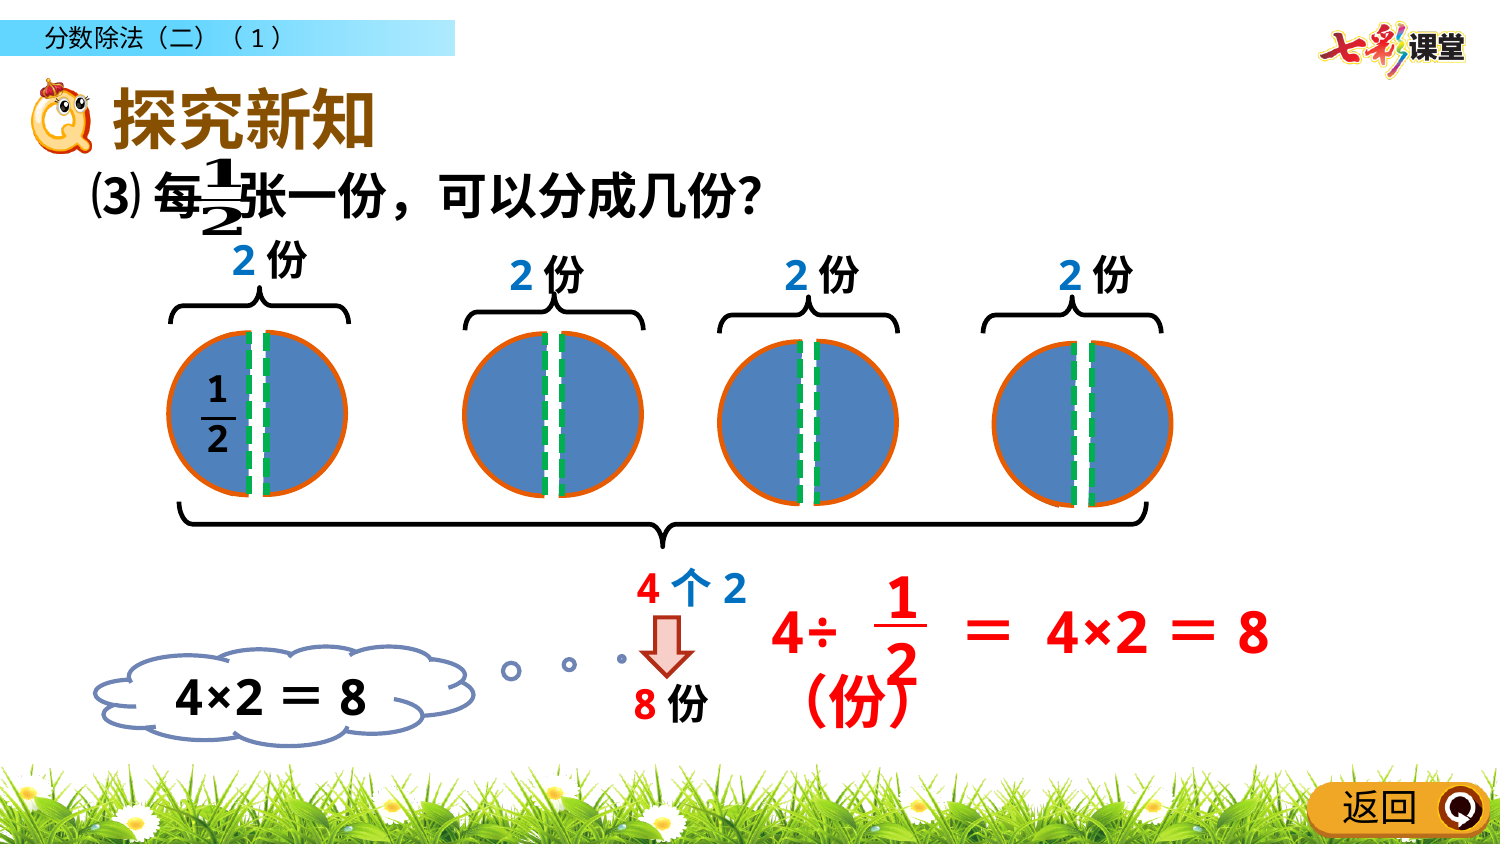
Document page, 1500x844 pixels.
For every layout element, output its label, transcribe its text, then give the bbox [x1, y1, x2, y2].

text_box 4个2 [621, 554, 752, 620]
text_box ⑶每 张一份，可以分成几份？ [76, 157, 951, 232]
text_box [755, 552, 1424, 706]
text_box [982, 296, 1153, 334]
text_box 2份 [493, 240, 612, 306]
picture [1316, 20, 1468, 80]
text_box [643, 617, 691, 670]
text_box [181, 287, 338, 306]
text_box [94, 645, 474, 747]
picture [31, 78, 92, 154]
text_box 8份 [617, 670, 774, 736]
text_box 探究新知 [100, 72, 404, 164]
picture [0, 764, 1500, 844]
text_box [464, 308, 642, 504]
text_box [993, 318, 1172, 514]
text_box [719, 316, 897, 512]
text_box 2份 [216, 232, 335, 292]
text_box [550, 293, 559, 307]
text_box [796, 296, 821, 315]
text_box 2份 [768, 240, 887, 306]
text_box [180, 501, 1140, 547]
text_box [168, 307, 346, 503]
text_box 2份 [1042, 240, 1161, 306]
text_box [191, 357, 263, 469]
